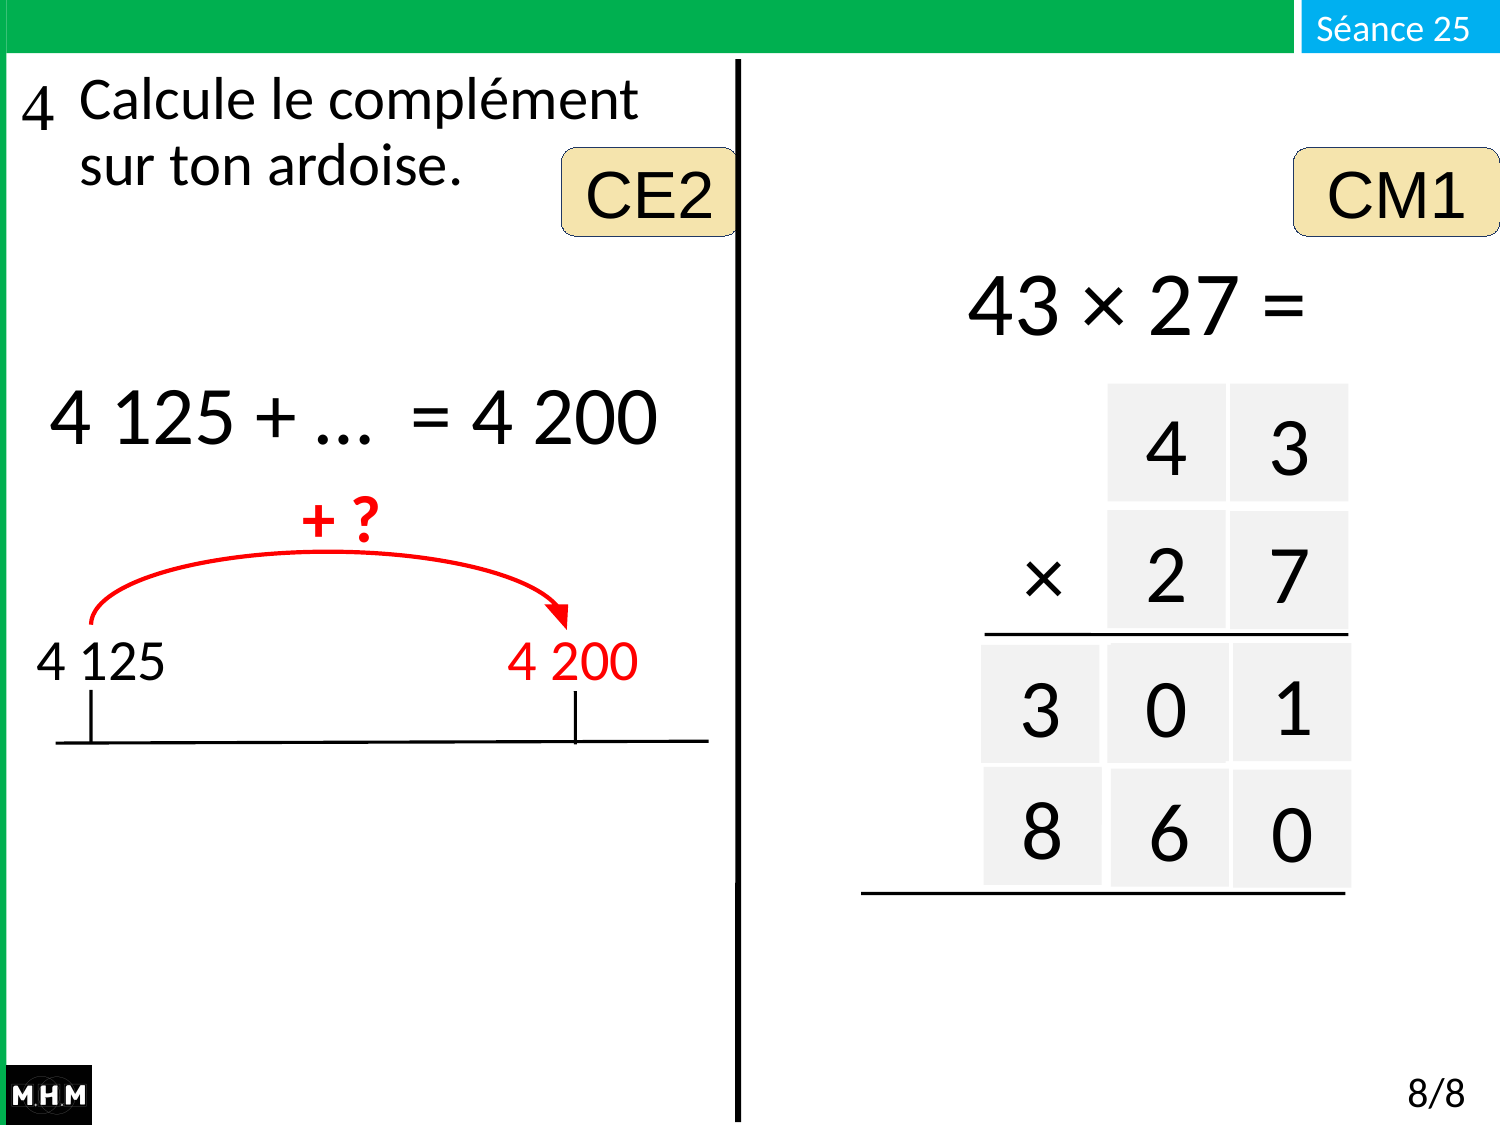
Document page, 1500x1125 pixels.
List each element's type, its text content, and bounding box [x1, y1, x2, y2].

text_box 1 [1231, 641, 1353, 763]
text_box 7 [1228, 509, 1350, 631]
text_box × [983, 508, 1106, 637]
picture [6, 1065, 92, 1125]
text_box 43 × 27 = [931, 236, 1345, 361]
text_box CM1 [1293, 147, 1500, 237]
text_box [20, 467, 709, 745]
text_box 2 [1106, 508, 1228, 630]
text_box 3 [979, 643, 1101, 765]
text_box 3 [1228, 381, 1350, 504]
text_box 0 [1105, 643, 1228, 765]
text_box 6 [1109, 767, 1231, 889]
list 8/8 [1373, 1064, 1500, 1125]
text_box 0 [1231, 768, 1353, 890]
text_box 4 125 + … = 4 200 [0, 354, 709, 470]
text_box Calcule le complément sur ton ardoise. [64, 58, 709, 207]
text_box 8 [981, 765, 1104, 887]
text_box CE2 [561, 147, 738, 237]
text_box 4 [1106, 381, 1228, 504]
